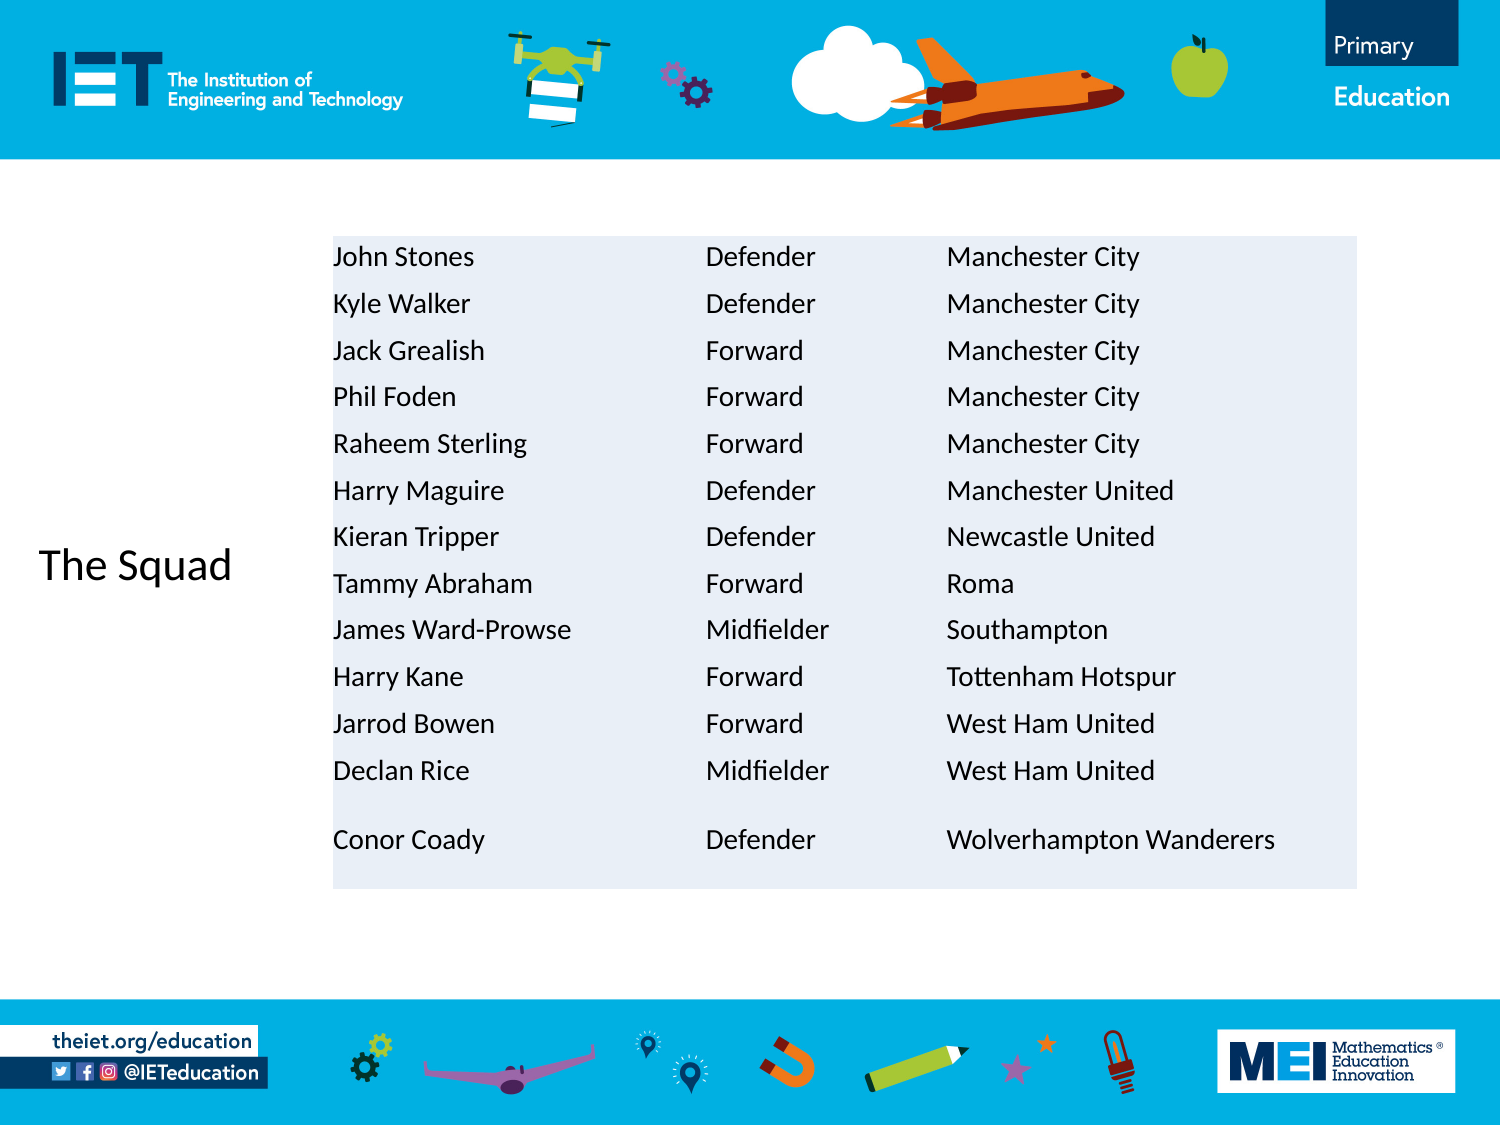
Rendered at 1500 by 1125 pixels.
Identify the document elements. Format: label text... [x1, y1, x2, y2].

table_cell Midfielder [705, 609, 946, 656]
table_cell Forward [705, 563, 946, 609]
picture [1122, 1089, 1133, 1093]
table_cell Jarrod Bowen [333, 702, 705, 749]
picture [866, 1047, 966, 1091]
picture [169, 93, 177, 105]
picture [792, 26, 1124, 130]
picture [1392, 98, 1398, 105]
table_cell Jack Grealish [333, 329, 705, 376]
table_cell Defender [705, 516, 946, 563]
picture [284, 92, 302, 105]
table_cell Manchester City [946, 329, 1357, 376]
picture [1438, 93, 1448, 105]
picture [1365, 94, 1375, 105]
picture [75, 94, 115, 105]
table_cell Kyle Walker [333, 283, 705, 329]
picture [394, 99, 401, 110]
table_cell James Ward-Prowse [333, 609, 705, 656]
table_cell Southampton [946, 609, 1357, 656]
picture [0, 160, 1500, 999]
picture [271, 78, 277, 86]
picture [123, 53, 161, 105]
table_header John Stones [333, 236, 705, 283]
picture [1218, 1030, 1455, 1092]
picture [1120, 1080, 1131, 1084]
table_cell Roma [946, 563, 1357, 609]
picture [1327, 0, 1457, 65]
table_cell Tammy Abraham [333, 563, 705, 609]
picture [280, 77, 287, 86]
table_cell West Ham United [946, 749, 1357, 796]
picture [1039, 1036, 1054, 1051]
picture [1113, 1072, 1134, 1080]
picture [168, 72, 186, 86]
table_header Defender [705, 236, 946, 283]
picture [424, 1045, 595, 1094]
picture [337, 92, 344, 105]
picture [1336, 87, 1346, 105]
picture [237, 75, 266, 86]
picture [642, 1037, 654, 1054]
picture [370, 1034, 391, 1056]
table_cell Manchester City [946, 423, 1357, 469]
picture [205, 97, 212, 105]
picture [189, 77, 197, 85]
table_cell Defender [705, 283, 946, 329]
picture [75, 73, 115, 84]
table_cell Harry Maguire [333, 469, 705, 516]
table_cell West Ham United [946, 702, 1357, 749]
table_header Manchester City [946, 236, 1357, 283]
picture [510, 32, 609, 101]
table_cell Defender [705, 796, 946, 889]
picture [1405, 90, 1414, 105]
table_cell Declan Rice [333, 749, 705, 796]
table_cell Conor Coady [333, 796, 705, 889]
picture [210, 78, 218, 86]
picture [1349, 86, 1361, 105]
picture [1172, 39, 1227, 97]
picture [257, 97, 265, 109]
table_cell Wolverhampton Wanderers [946, 796, 1357, 889]
picture [1379, 93, 1389, 105]
table_cell Harry Kane [333, 656, 705, 702]
picture [306, 72, 311, 86]
picture [681, 1064, 699, 1089]
table_cell Tottenham Hotspur [946, 656, 1357, 702]
table_cell Forward [705, 702, 946, 749]
picture [55, 53, 65, 105]
table_cell Manchester City [946, 376, 1357, 423]
picture [661, 62, 685, 85]
picture [180, 97, 198, 110]
table_cell Midfielder [705, 749, 946, 796]
picture [76, 53, 114, 63]
picture [1003, 1056, 1030, 1083]
picture [761, 1038, 814, 1087]
picture [229, 75, 234, 86]
picture [347, 92, 391, 107]
table_cell Kieran Tripper [333, 516, 705, 563]
table_cell Manchester United [946, 469, 1357, 516]
picture [1394, 93, 1403, 105]
table_cell Manchester City [946, 283, 1357, 329]
table_cell Phil Foden [333, 376, 705, 423]
table_cell Forward [705, 329, 946, 376]
table_cell Forward [705, 376, 946, 423]
picture [529, 105, 576, 122]
table_cell Forward [705, 423, 946, 469]
table_cell Forward [705, 656, 946, 702]
picture [1193, 36, 1200, 45]
picture [217, 97, 240, 105]
text_box The Squad [23, 527, 269, 597]
picture [1105, 1031, 1133, 1074]
picture [0, 1026, 266, 1087]
picture [273, 97, 281, 105]
table_cell Raheem Sterling [333, 423, 705, 469]
picture [680, 77, 712, 107]
picture [1422, 93, 1435, 105]
picture [352, 1053, 378, 1081]
picture [310, 93, 324, 105]
table_cell Defender [705, 469, 946, 516]
picture [247, 97, 254, 105]
table_cell Newcastle United [946, 516, 1357, 563]
